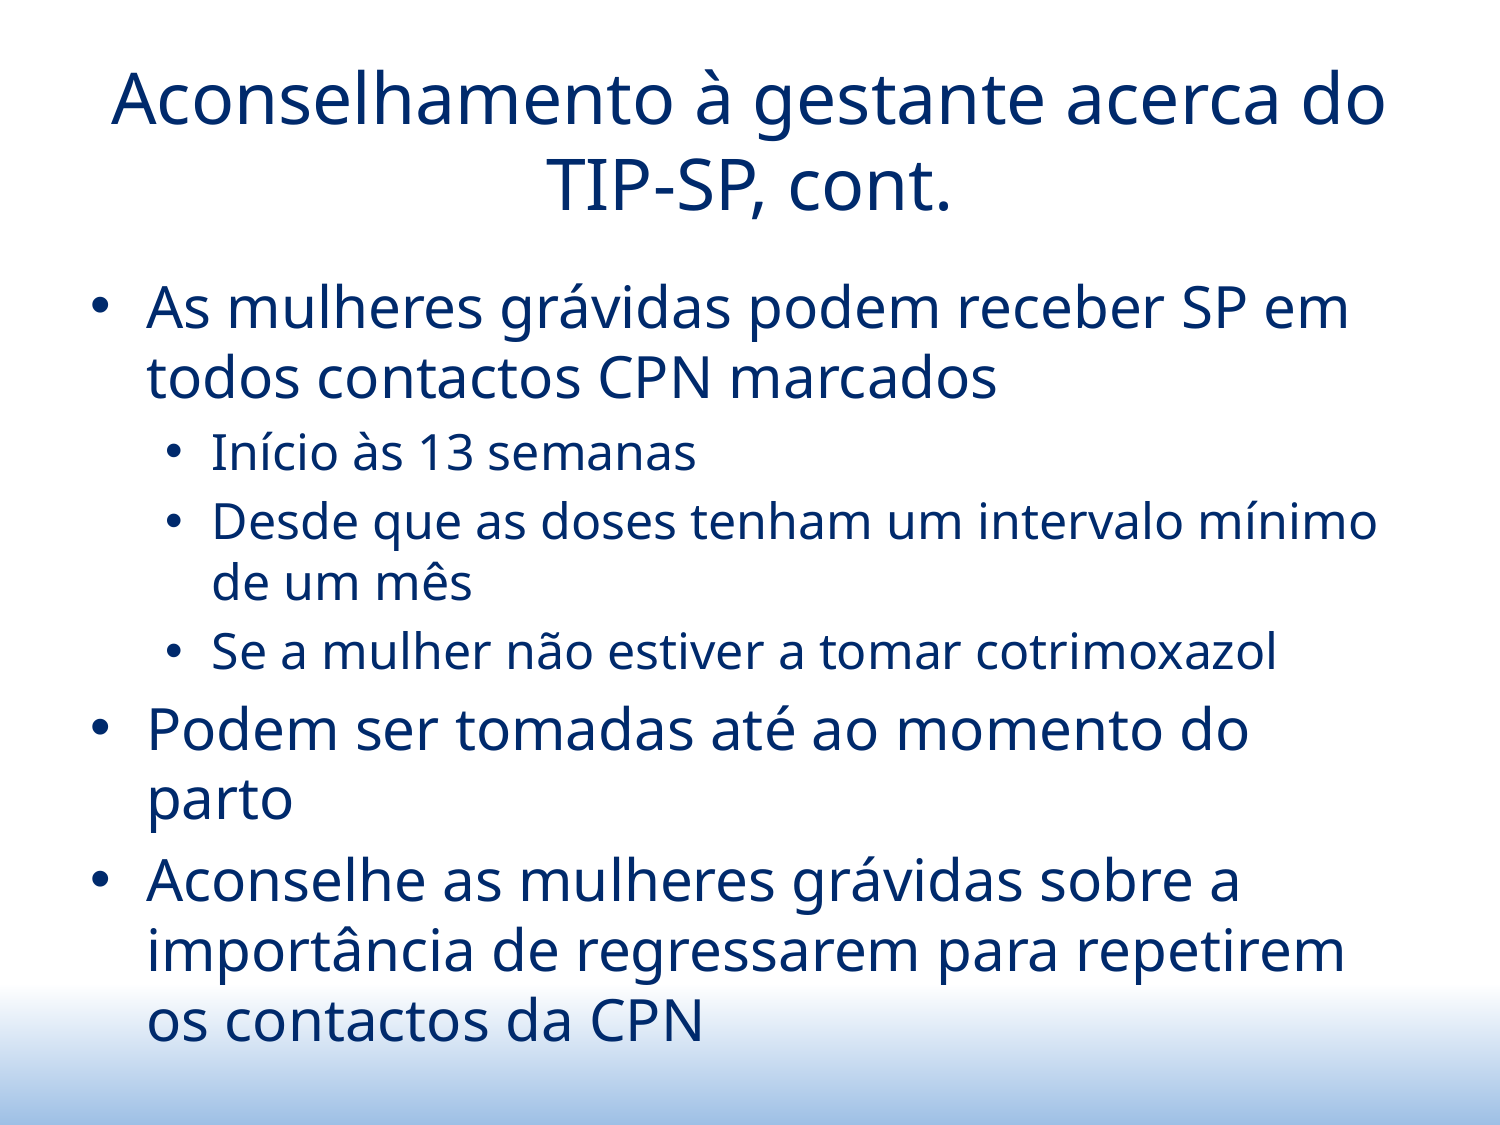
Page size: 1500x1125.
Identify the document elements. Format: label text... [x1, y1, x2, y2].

list As mulheres grávidas podem receber SP em todos contactos CPN marcados Início às 13 semanas Desde que as doses tenham um intervalo mínimo de um mês Se a mulher não estiver a tomar cotrimoxazol Podem ser tomadas até ao momento do parto Aconselhe as mulheres grávidas sobre a importância de regressarem para repetirem os contactos da CPN [75, 262, 1425, 1005]
title Aconselhamento à gestante acerca do TIP-SP, cont. [75, 45, 1425, 233]
